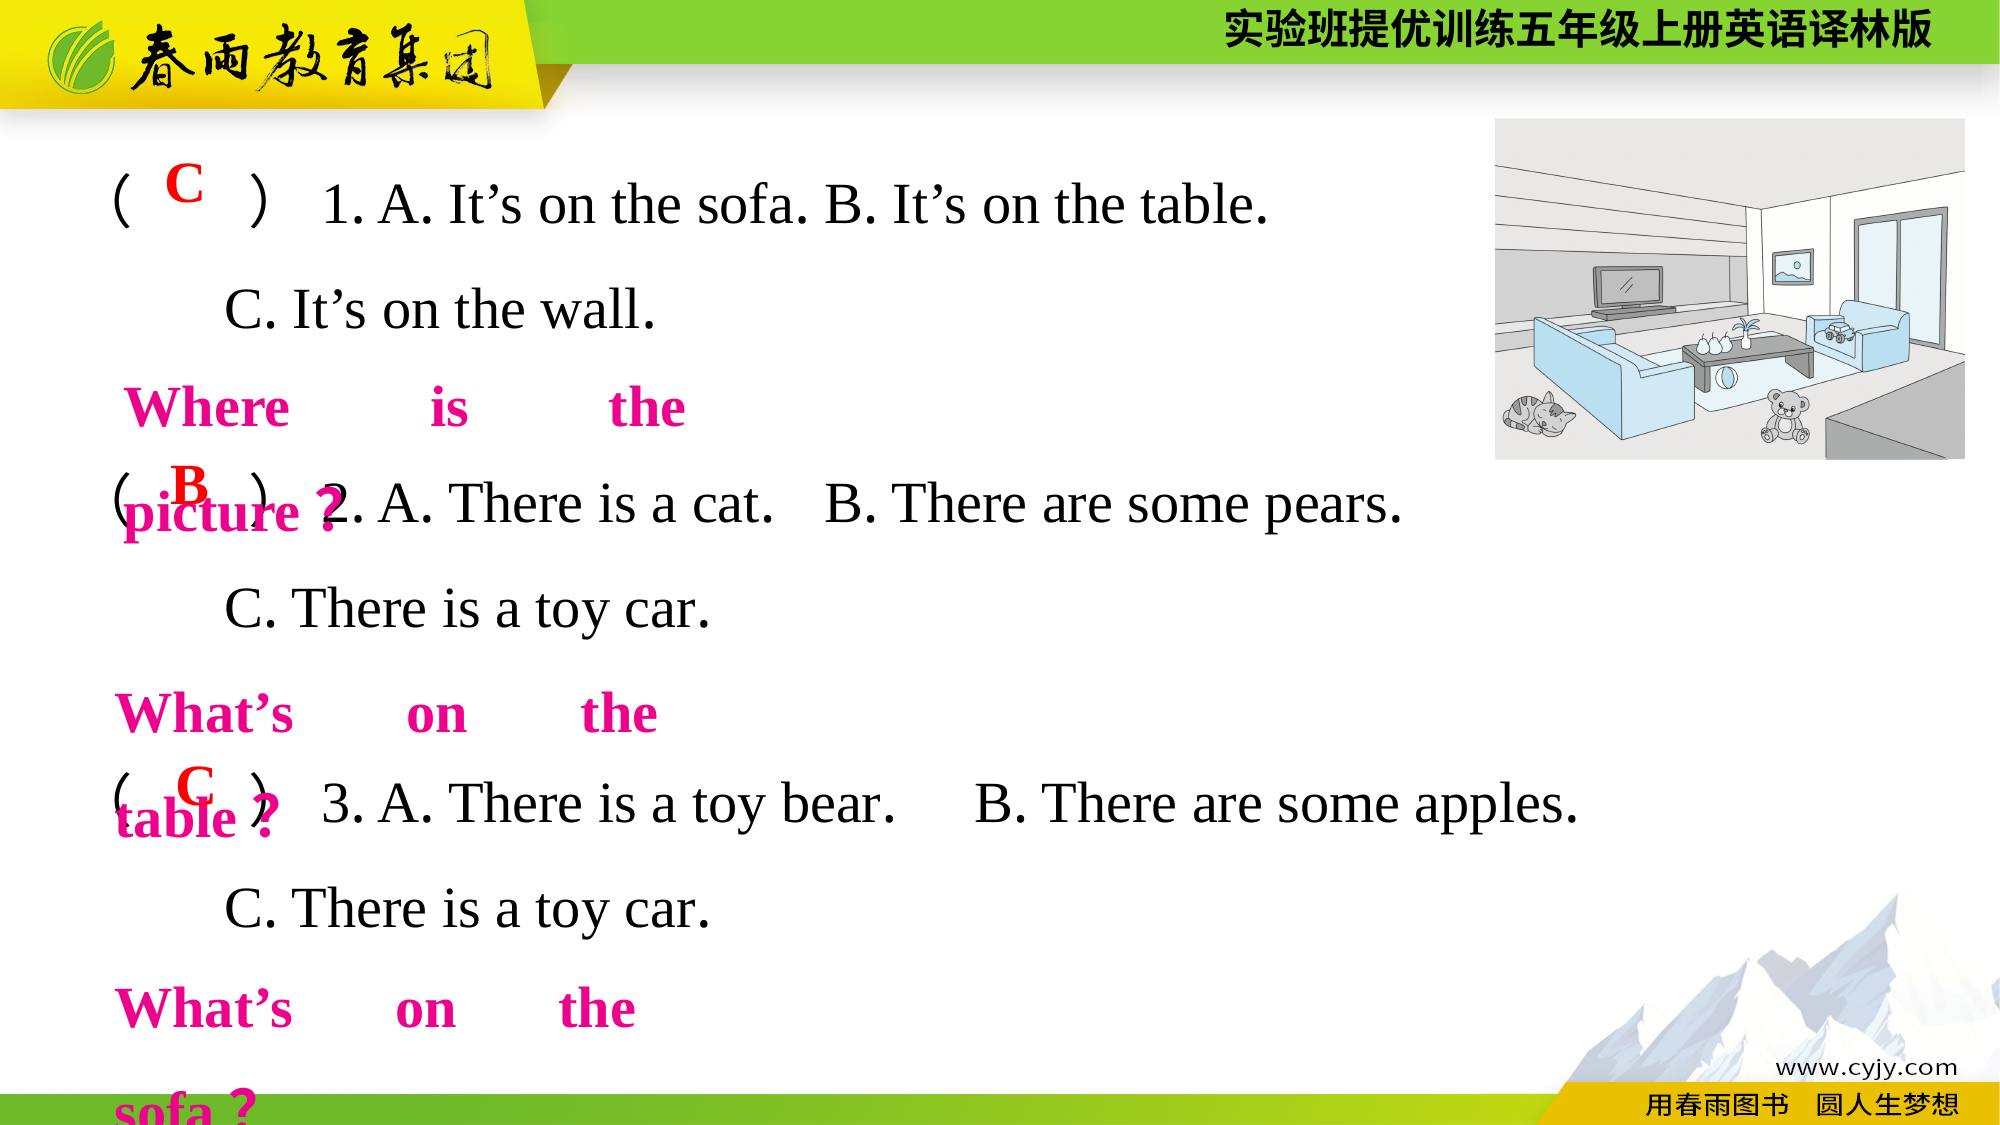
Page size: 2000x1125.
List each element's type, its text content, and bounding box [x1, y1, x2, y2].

text_box What’s on the table？ [99, 631, 674, 752]
picture [0, 0, 2000, 1125]
text_box C [160, 739, 233, 825]
text_box B [156, 438, 225, 524]
text_box C [149, 137, 222, 222]
text_box What’s on the sofa？ [99, 926, 651, 1047]
list （ ）1. A. It’s on the sofa. B. It’s on the table. C. It’s on the wall. （ ）2. A. There is a cat. B. There are some pears. C. There is a toy car. （ ）3. A. There is a toy bear. B. There are some apples. C. There is a toy car. [59, 122, 1944, 956]
text_box Where is the picture？ [108, 326, 702, 446]
